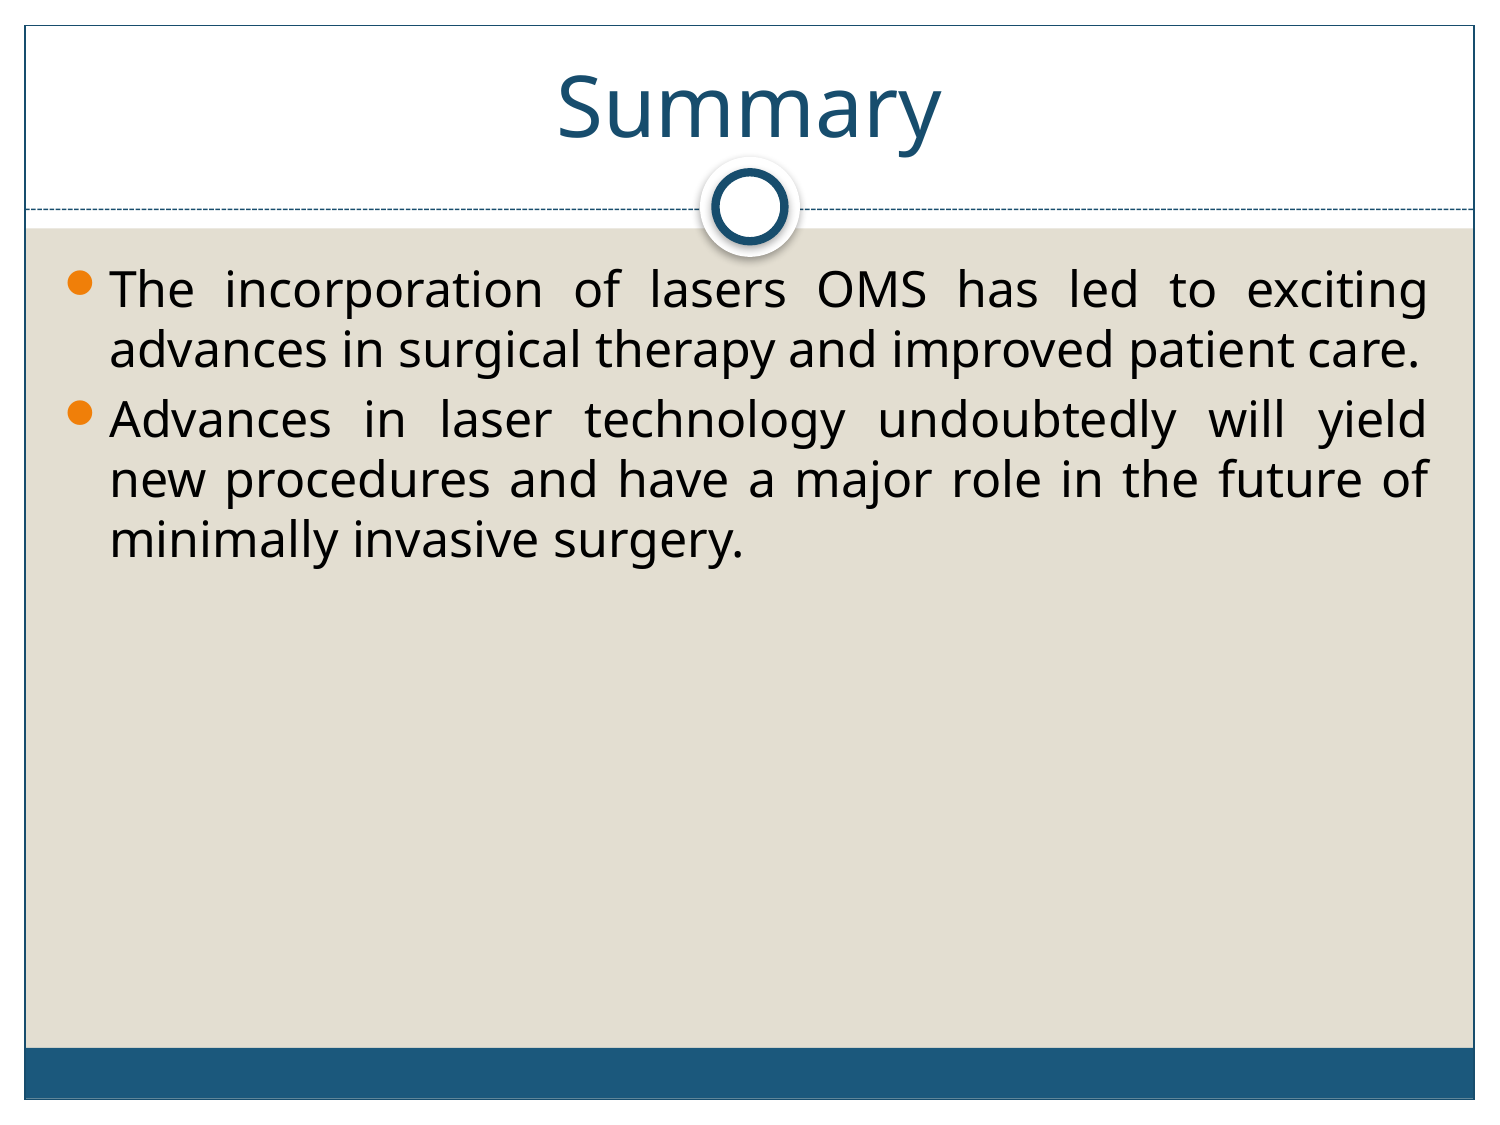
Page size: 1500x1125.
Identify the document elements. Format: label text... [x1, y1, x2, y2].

list The incorporation of lasers OMS has led to exciting advances in surgical therapy and improved patient care. Advances in laser technology undoubtedly will yield new procedures and have a major role in the future of minimally invasive surgery. [49, 250, 1445, 1001]
title Summary [49, 37, 1450, 162]
